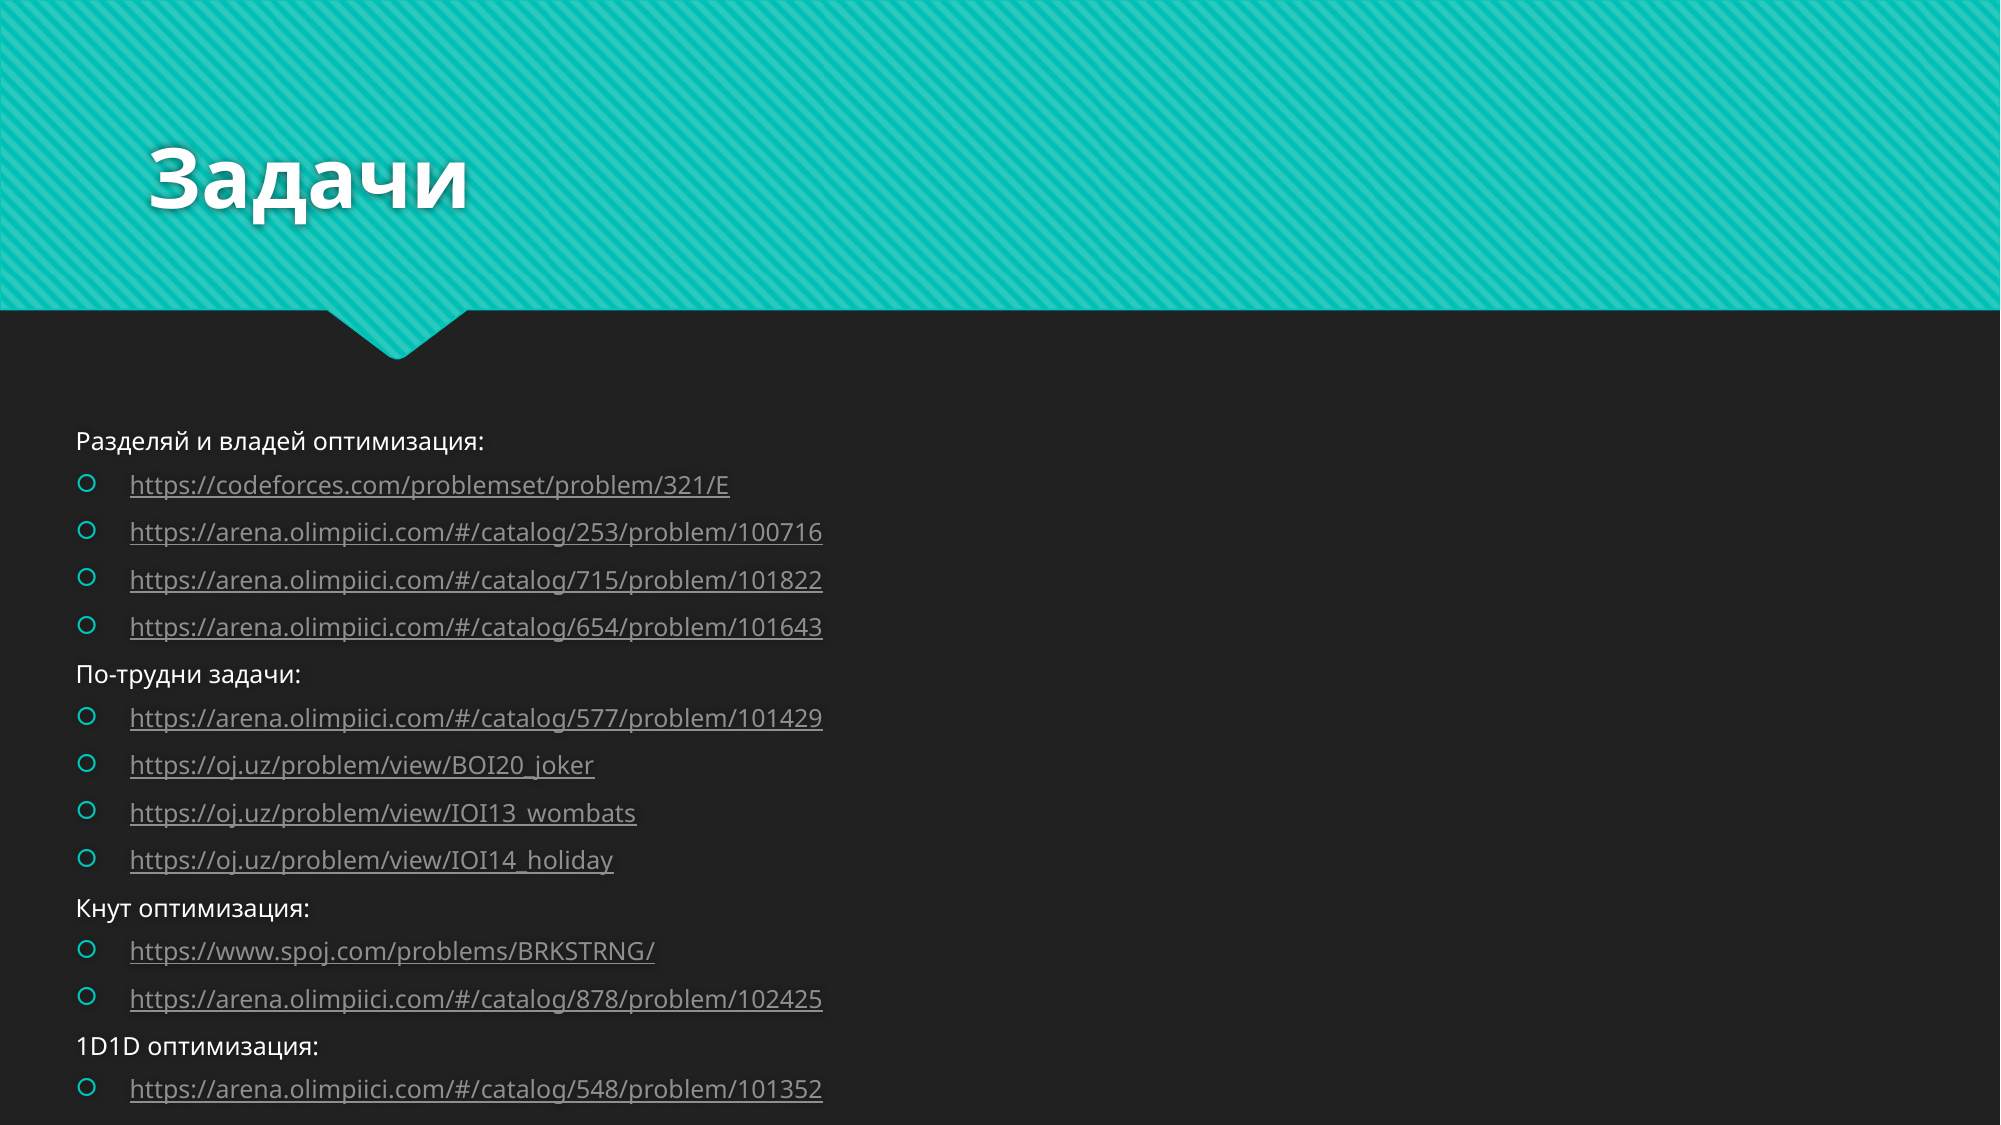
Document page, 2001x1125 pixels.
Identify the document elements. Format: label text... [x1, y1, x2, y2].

list Разделяй и владей оптимизация: https://codeforces.com/problemset/problem/321/E https://arena.olimpiici.com/#/catalog/253/problem/100716 https://arena.olimpiici.com/#/catalog/715/problem/101822 https://arena.olimpiici.com/#/catalog/654/problem/101643 По-трудни задачи: https://arena.olimpiici.com/#/catalog/577/problem/101429 https://oj.uz/problem/view/BOI20_joker https://oj.uz/problem/view/IOI13_wombats https://oj.uz/problem/view/IOI14_holiday Кнут оптимизация: https://www.spoj.com/problems/BRKSTRNG/ https://arena.olimpiici.com/#/catalog/878/problem/102425 1D1D оптимизация: https://arena.olimpiici.com/#/catalog/548/problem/101352 [60, 418, 1793, 1125]
title Задачи [132, 73, 1868, 233]
